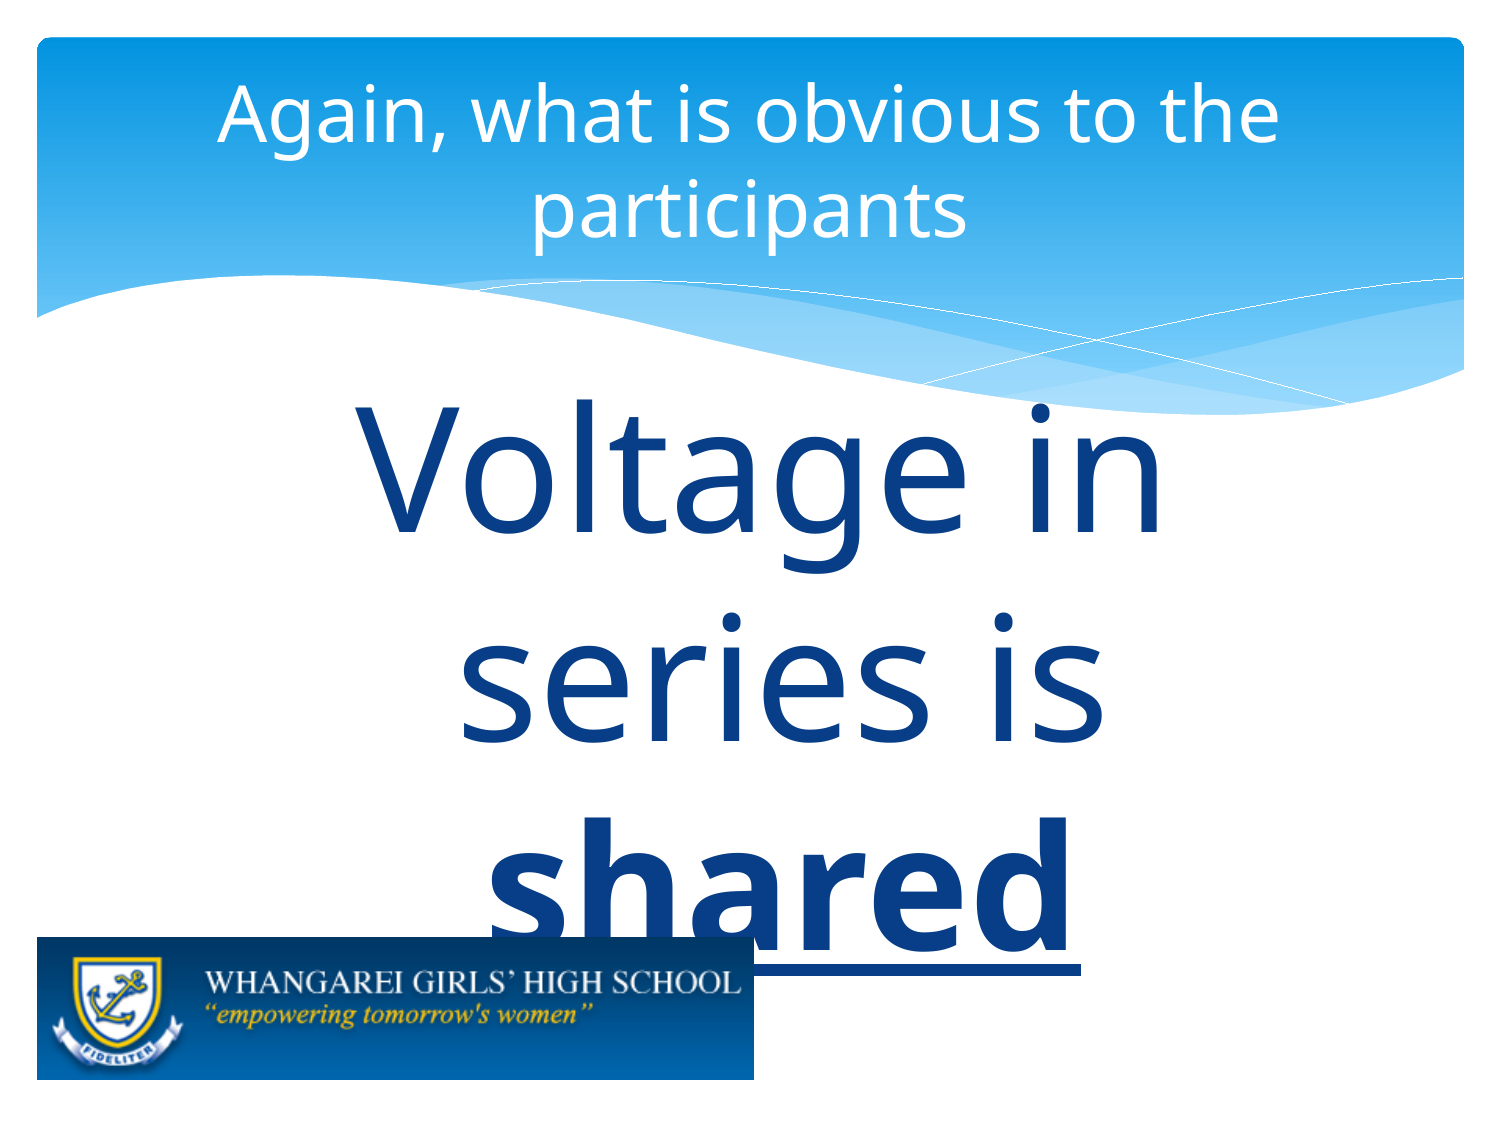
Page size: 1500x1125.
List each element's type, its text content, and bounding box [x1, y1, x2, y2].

list Voltage in series is shared [137, 350, 1390, 1000]
title Again, what is obvious to the participants [75, 55, 1425, 261]
picture [37, 937, 754, 1080]
